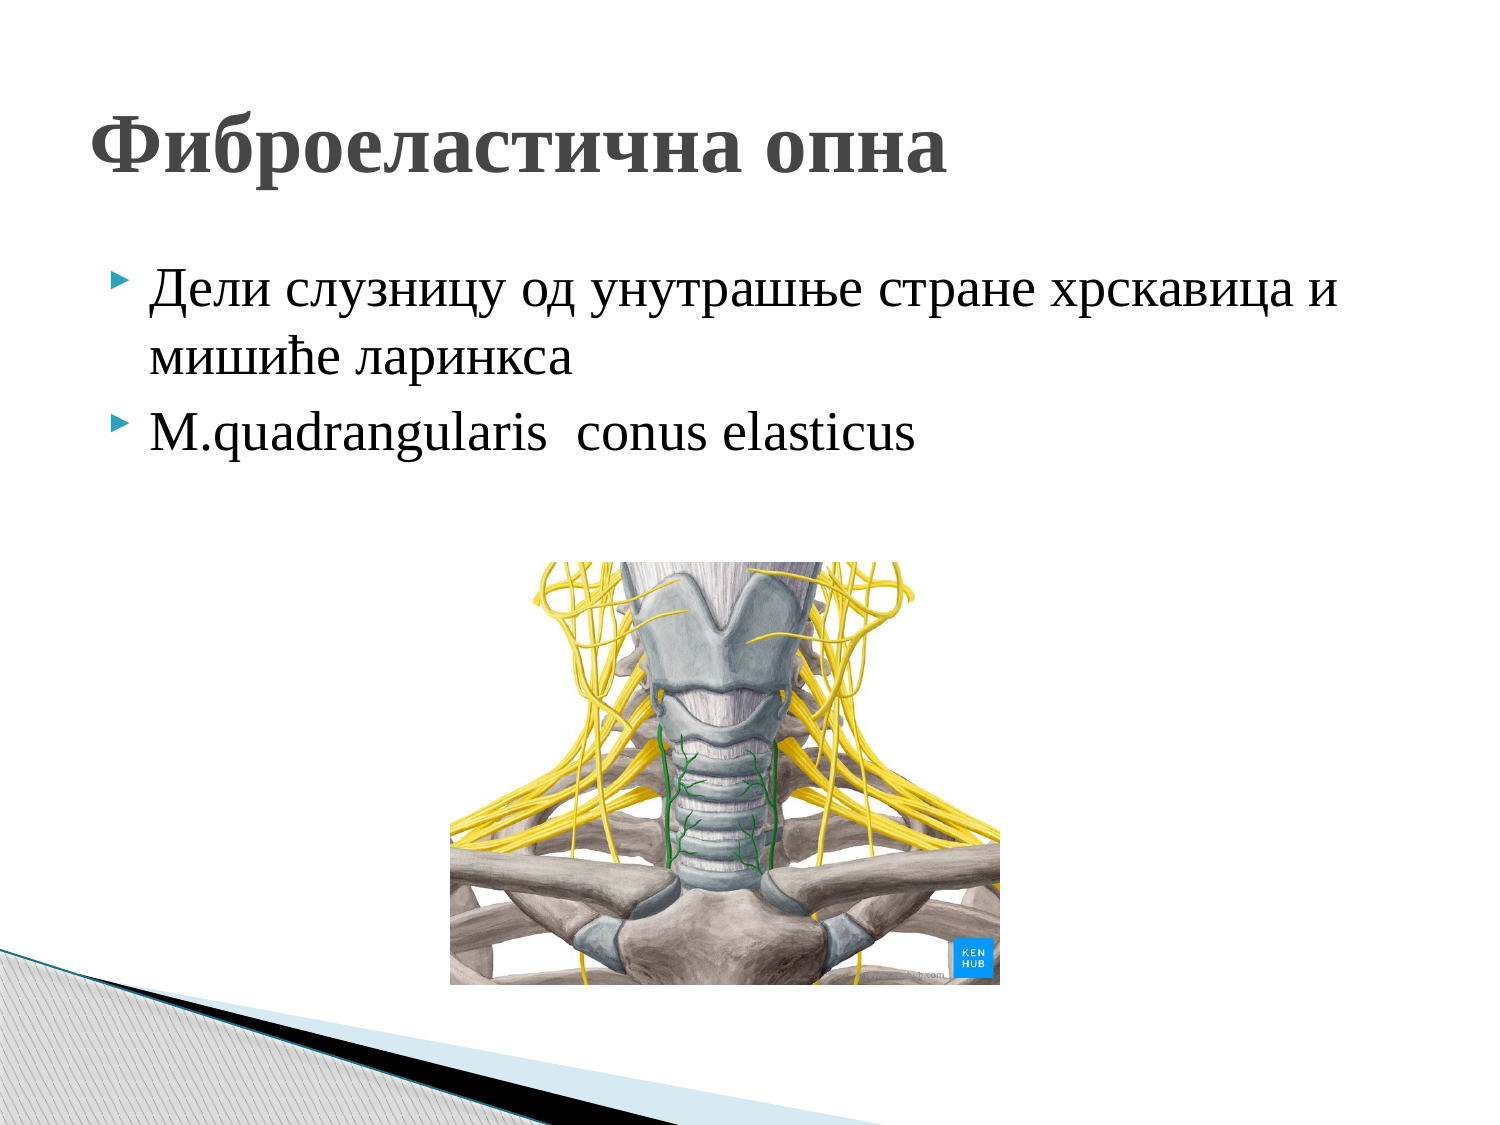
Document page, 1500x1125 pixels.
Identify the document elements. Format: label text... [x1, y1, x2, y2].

list Дели слузницу од унутрашње стране хрскавица и мишиће ларинкса M.quadrangularis conus elasticus [75, 243, 1425, 986]
title Фиброеластична опна [75, 45, 1425, 233]
picture [449, 562, 1000, 986]
